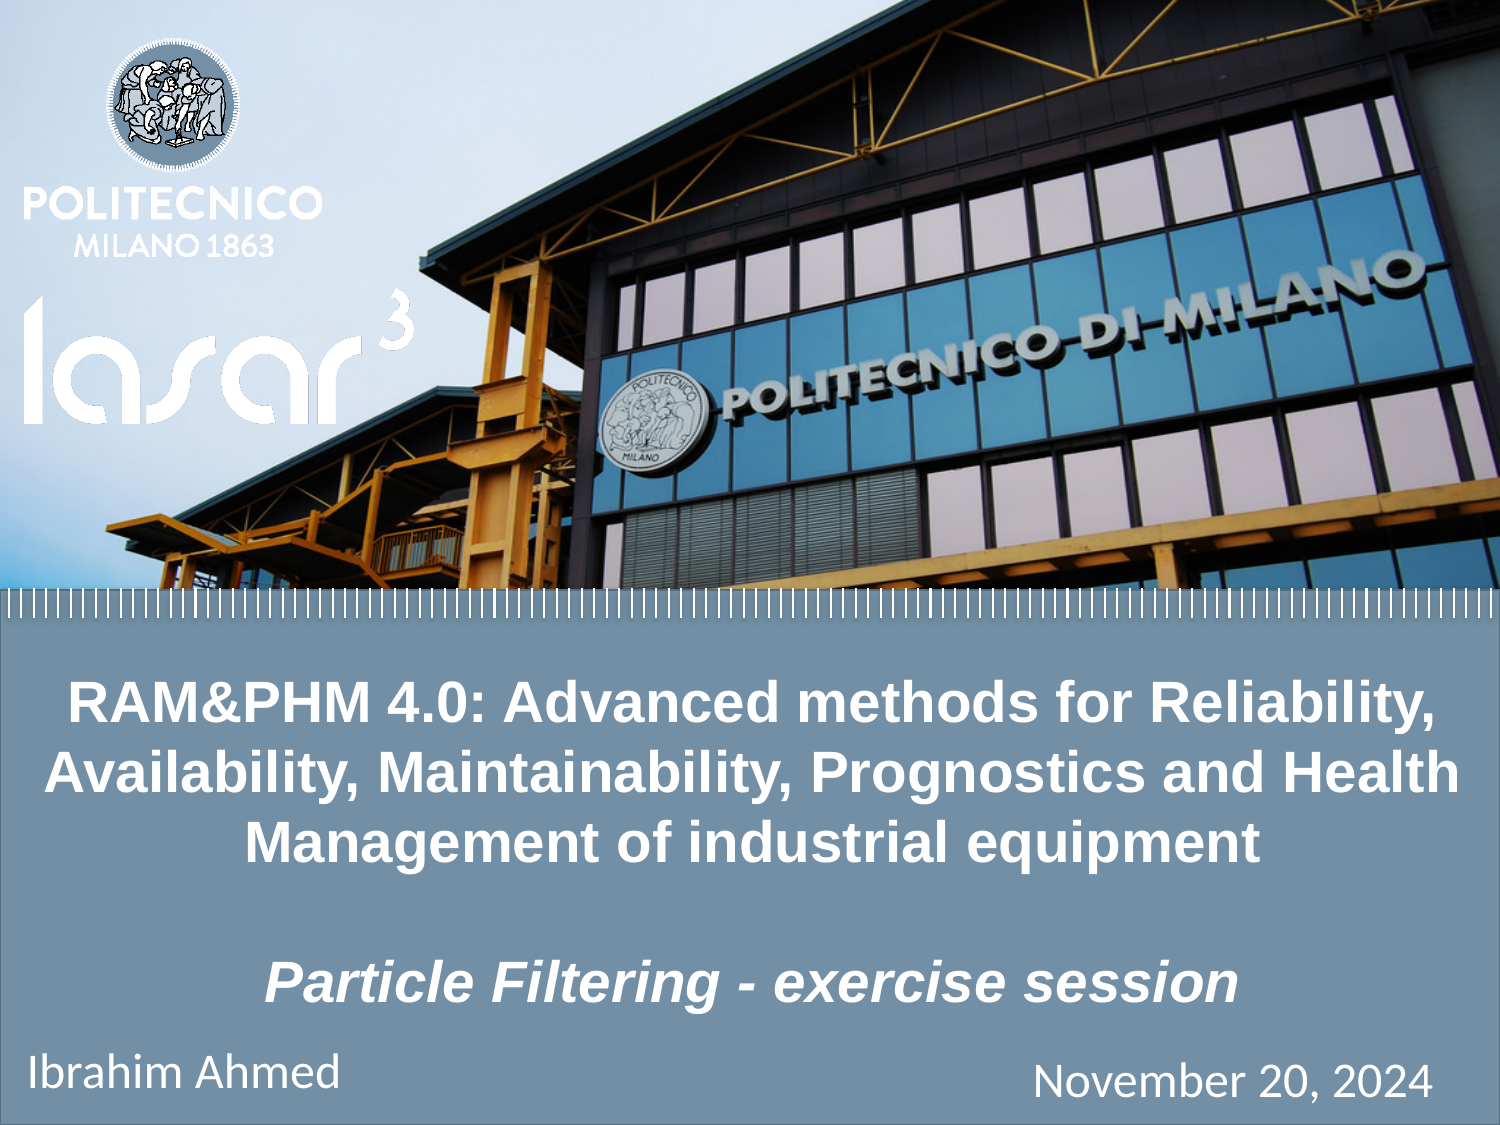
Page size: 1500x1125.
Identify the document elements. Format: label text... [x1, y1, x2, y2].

text_box RAM&PHM 4.0: Advanced methods for Reliability, Availability, Maintainability, Prognostics and Health Management of industrial equipment Particle Filtering - exercise session [18, 884, 1488, 1001]
text_box [0, 883, 1500, 1125]
text_box Ibrahim Ahmed [11, 1031, 454, 1107]
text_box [8, 588, 1492, 619]
text_box November 20, 2024 [1017, 1040, 1500, 1116]
picture [0, 0, 1500, 876]
